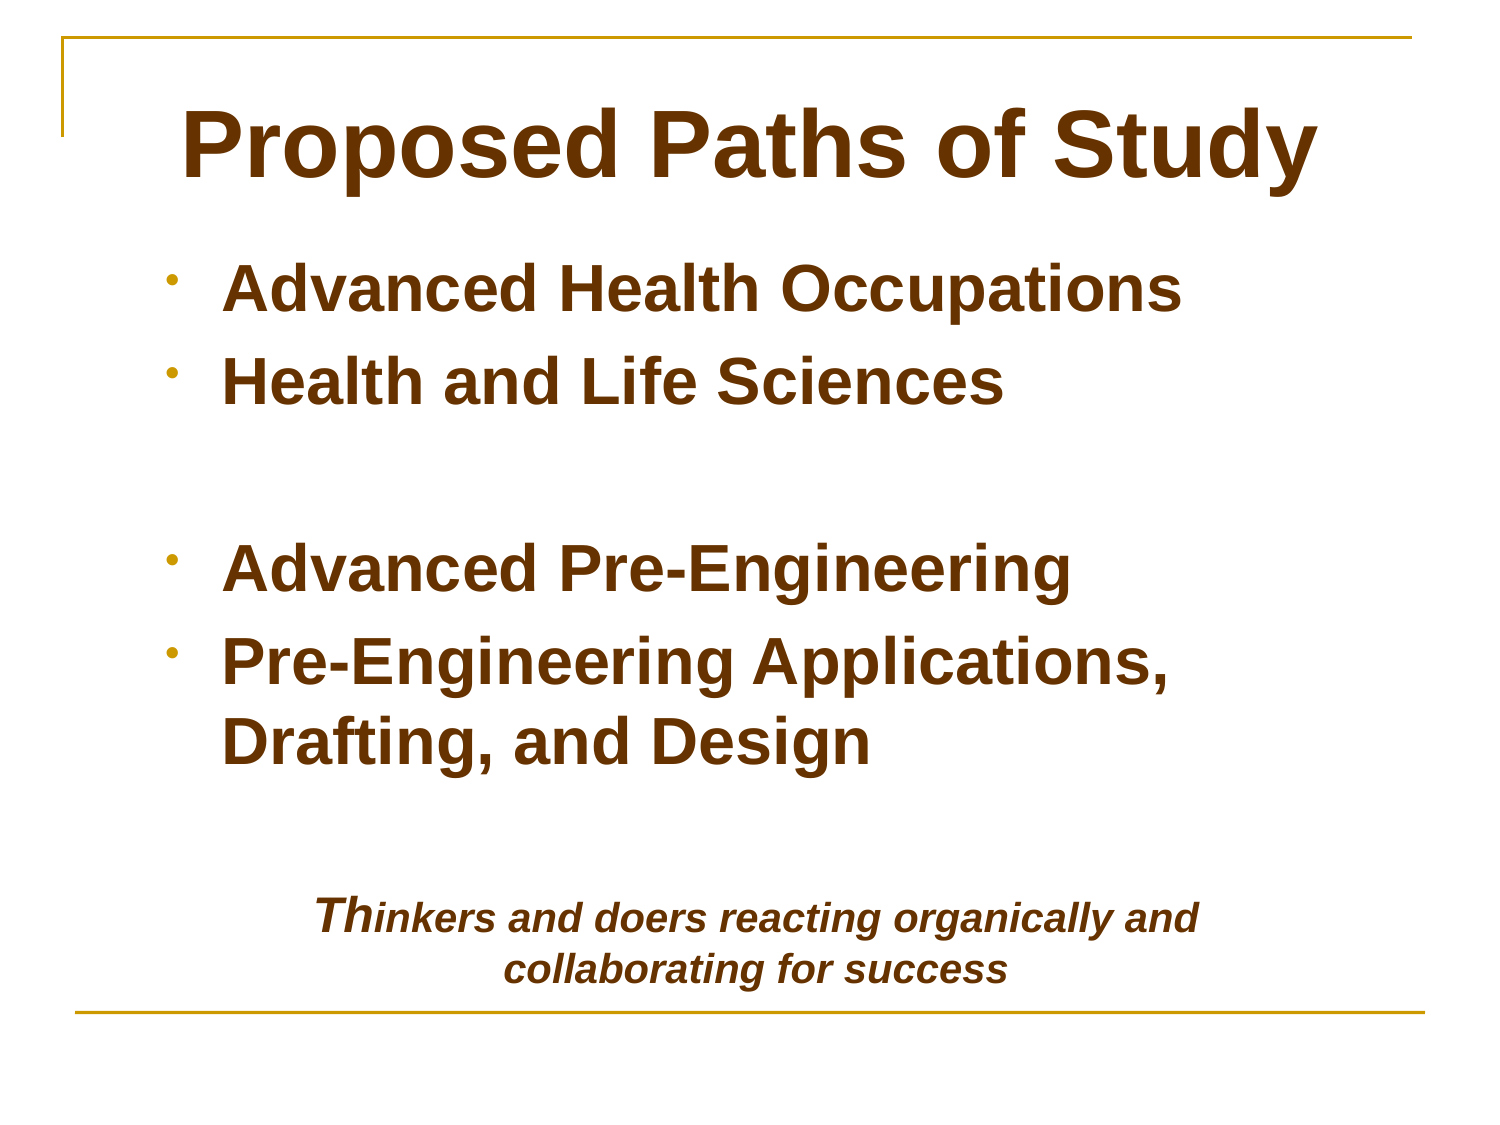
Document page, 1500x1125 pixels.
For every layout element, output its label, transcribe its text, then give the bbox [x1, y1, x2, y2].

title Proposed Paths of Study [74, 45, 1426, 233]
text_box Thinkers and doers reacting organically and collaborating for success [199, 874, 1313, 1050]
list Advanced Health Occupations Health and Life Sciences Advanced Pre-Engineering Pre-Engineering Applications, Drafting, and Design [149, 237, 1376, 826]
